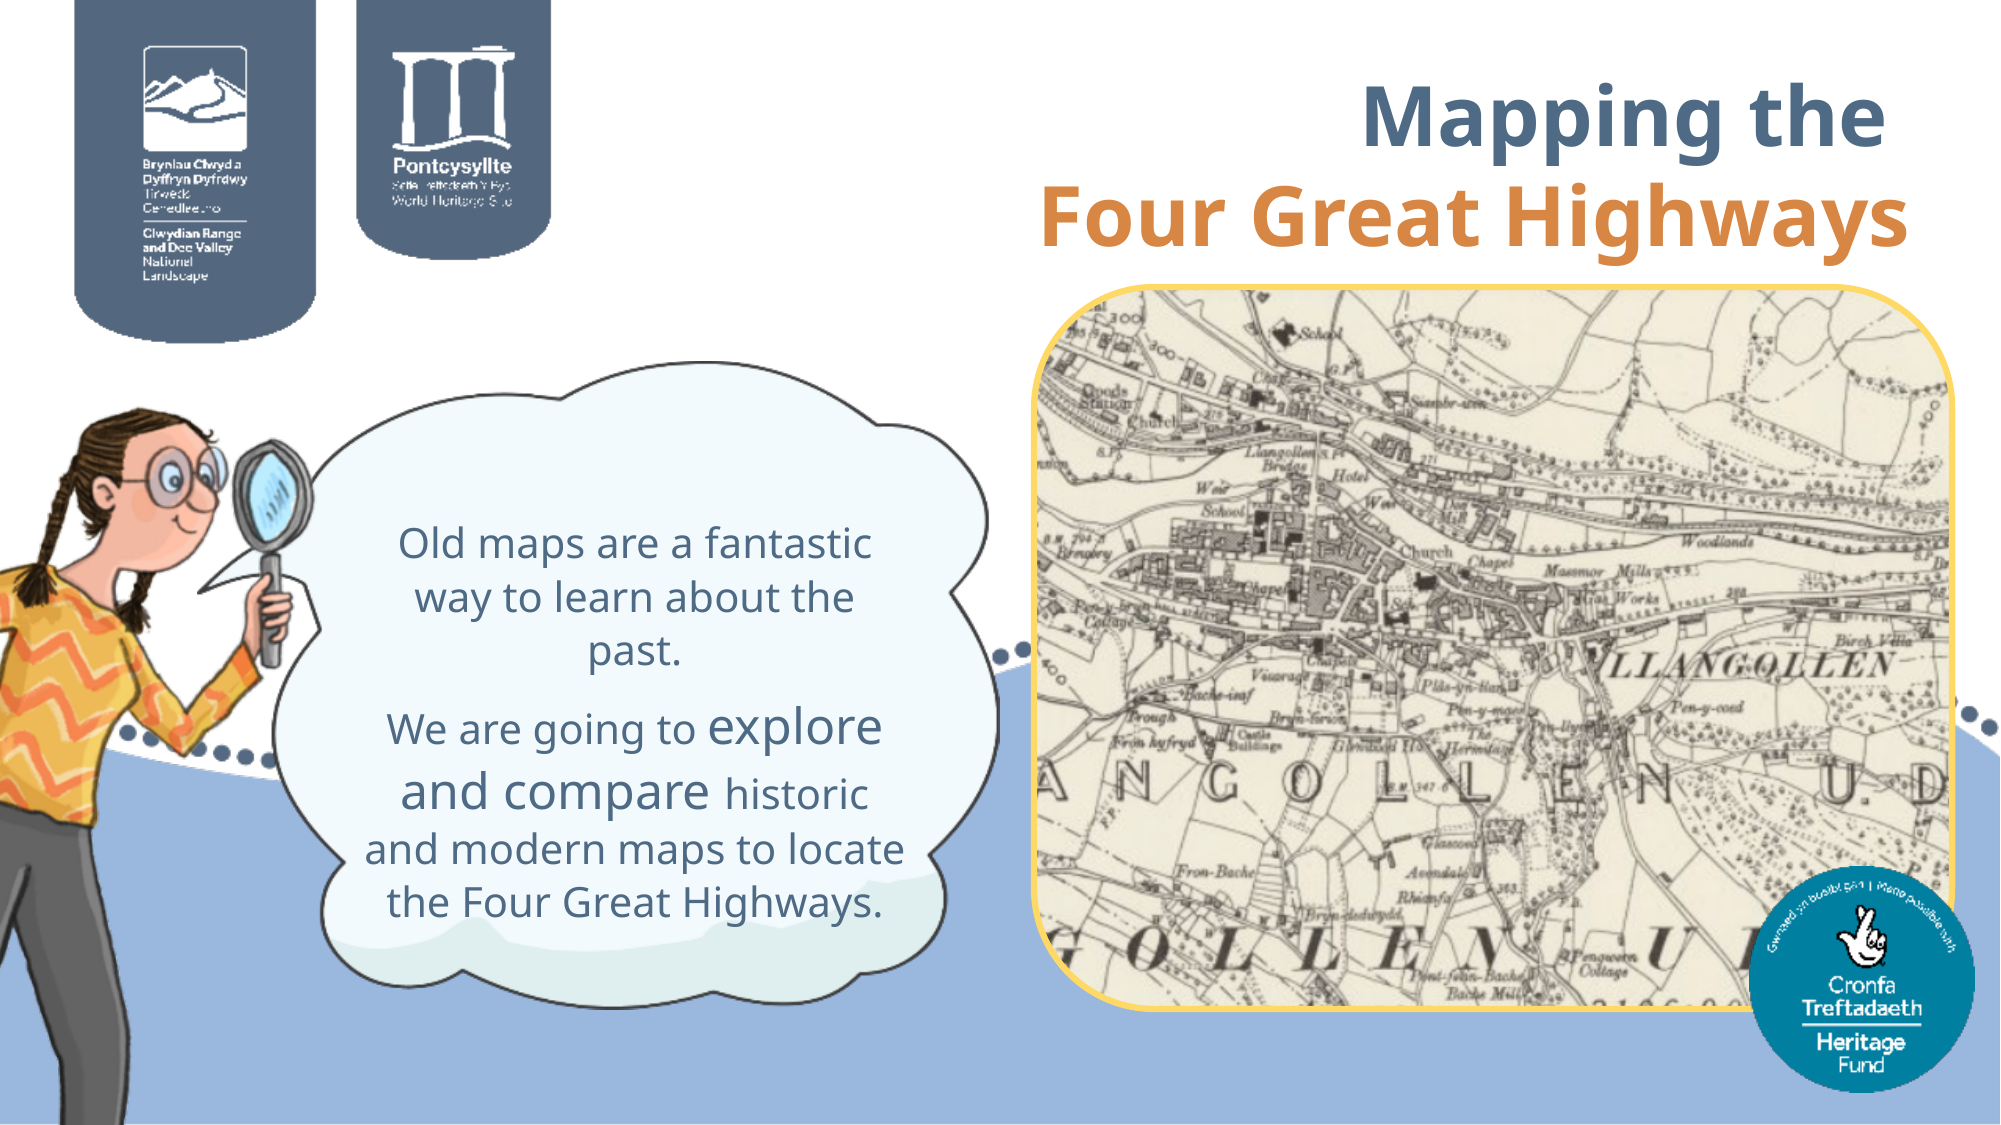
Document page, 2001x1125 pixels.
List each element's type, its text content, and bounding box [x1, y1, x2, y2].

text_box Mapping the Four Great Highways [584, 56, 1925, 271]
picture [0, 286, 2000, 1125]
picture [42, 0, 584, 345]
